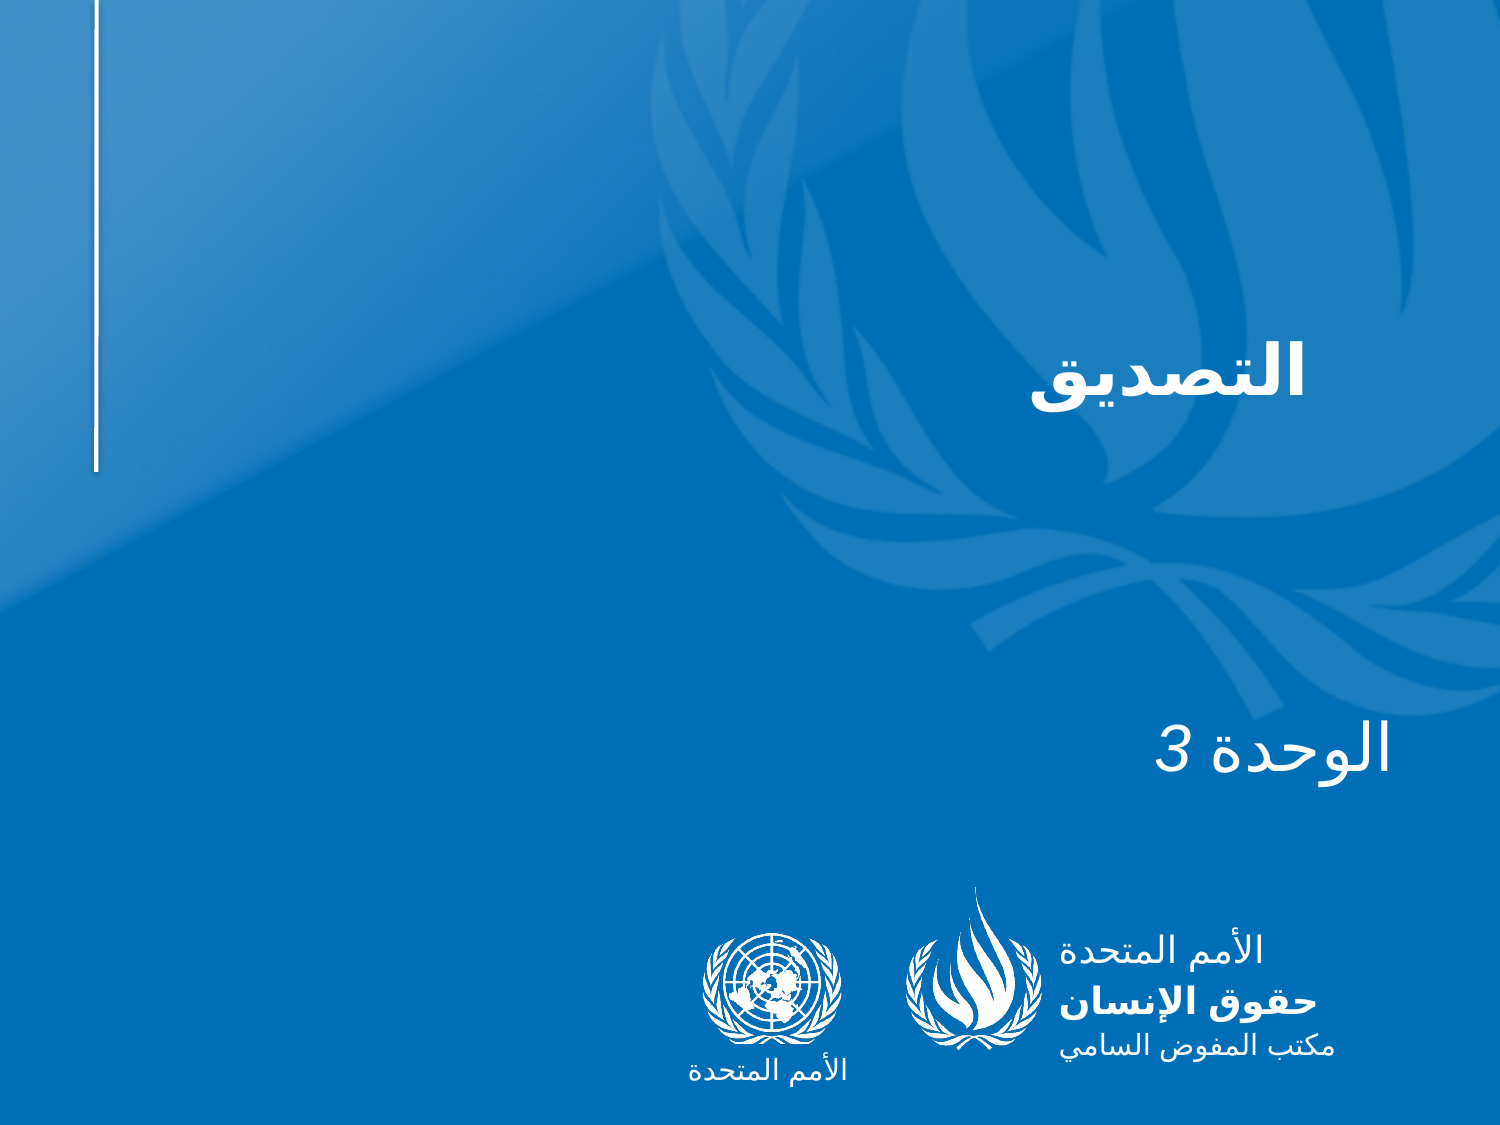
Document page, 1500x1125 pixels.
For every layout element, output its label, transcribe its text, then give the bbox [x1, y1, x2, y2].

title التصديق [118, 316, 1325, 506]
text_box الأمم المتحدة [651, 1044, 885, 1087]
subtitle الوحدة 3 [118, 696, 1410, 858]
text_box الأمم المتحدة حقوق الإنسان مكتب المفوض السامي [1043, 918, 1415, 1085]
picture [0, 0, 1500, 1125]
